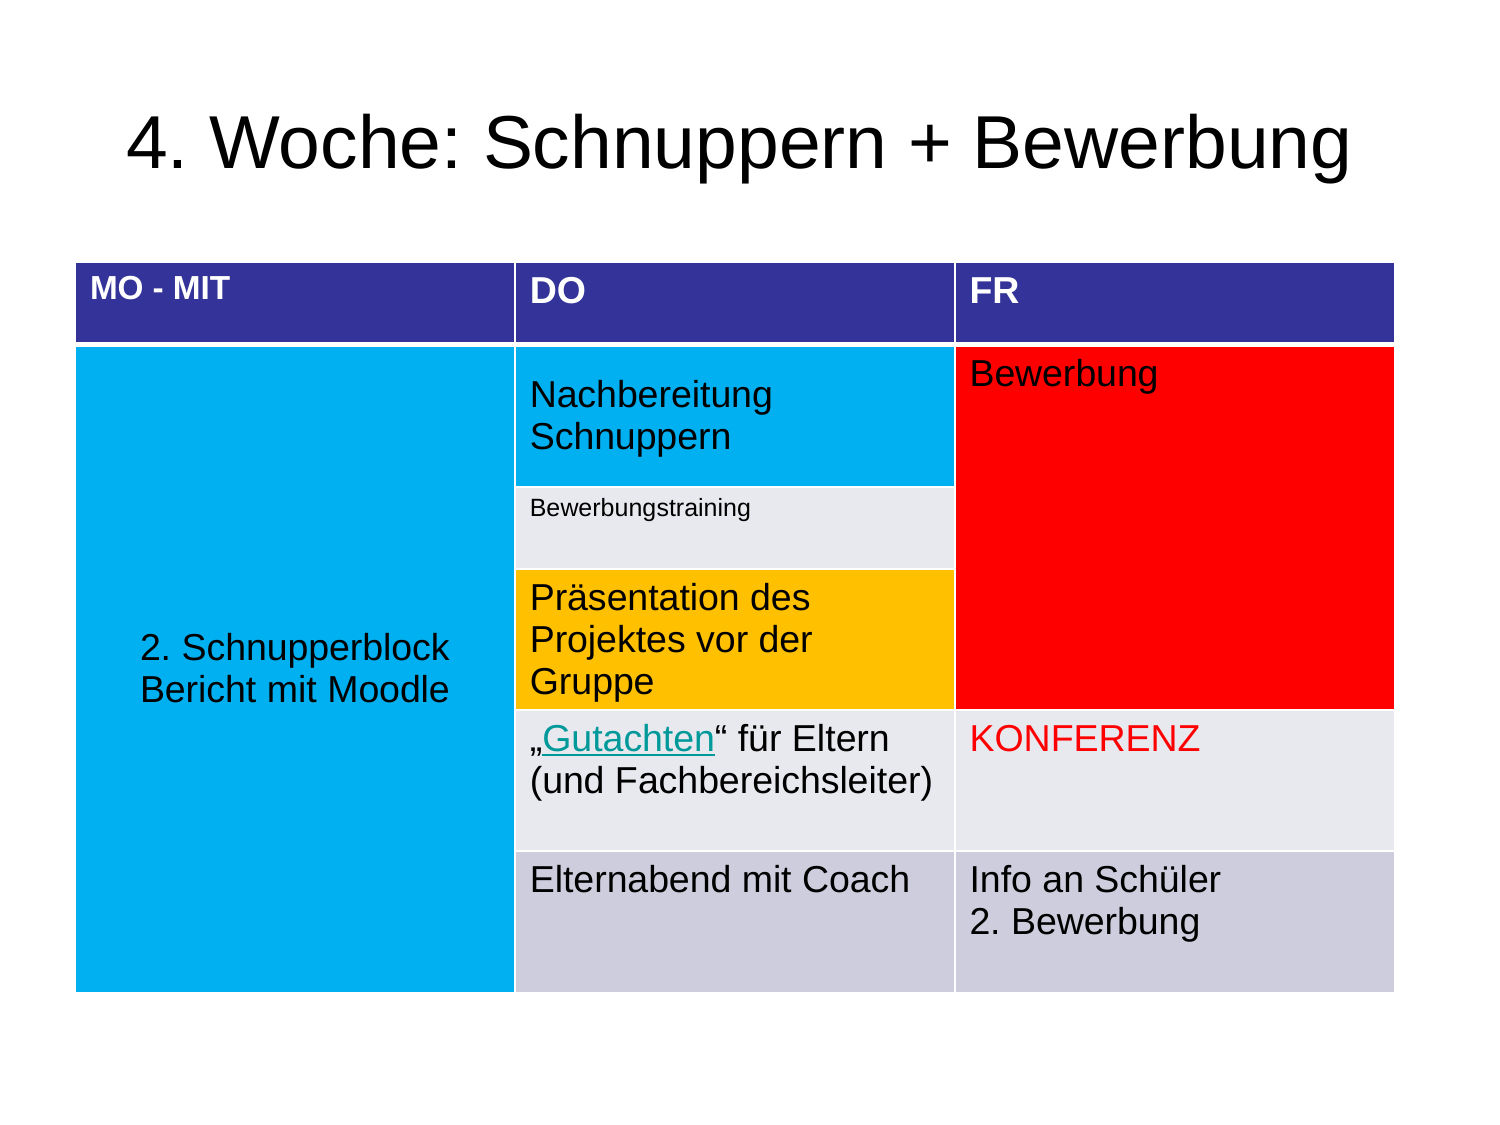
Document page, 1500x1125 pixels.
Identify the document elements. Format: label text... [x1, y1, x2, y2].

table_cell Bewerbung [956, 347, 1394, 709]
table_cell „Gutachten“ für Eltern (und Fachbereichsleiter) [516, 711, 954, 850]
table_cell Präsentation des Projektes vor der Gruppe [516, 570, 954, 709]
table_cell Bewerbungstraining [516, 488, 954, 568]
table_cell 2. Schnupperblock Bericht mit Moodle [76, 347, 514, 992]
table_header FR [956, 263, 1394, 342]
table_header MO - MIT [76, 263, 514, 342]
table_cell Info an Schüler 2. Bewerbung [956, 852, 1394, 992]
table_cell Elternabend mit Coach [516, 852, 954, 992]
table_header DO [516, 263, 954, 342]
table_cell KONFERENZ [956, 711, 1394, 850]
title 4. Woche: Schnuppern + Bewerbung [74, 44, 1426, 233]
table_cell Nachbereitung Schnuppern [516, 347, 954, 486]
